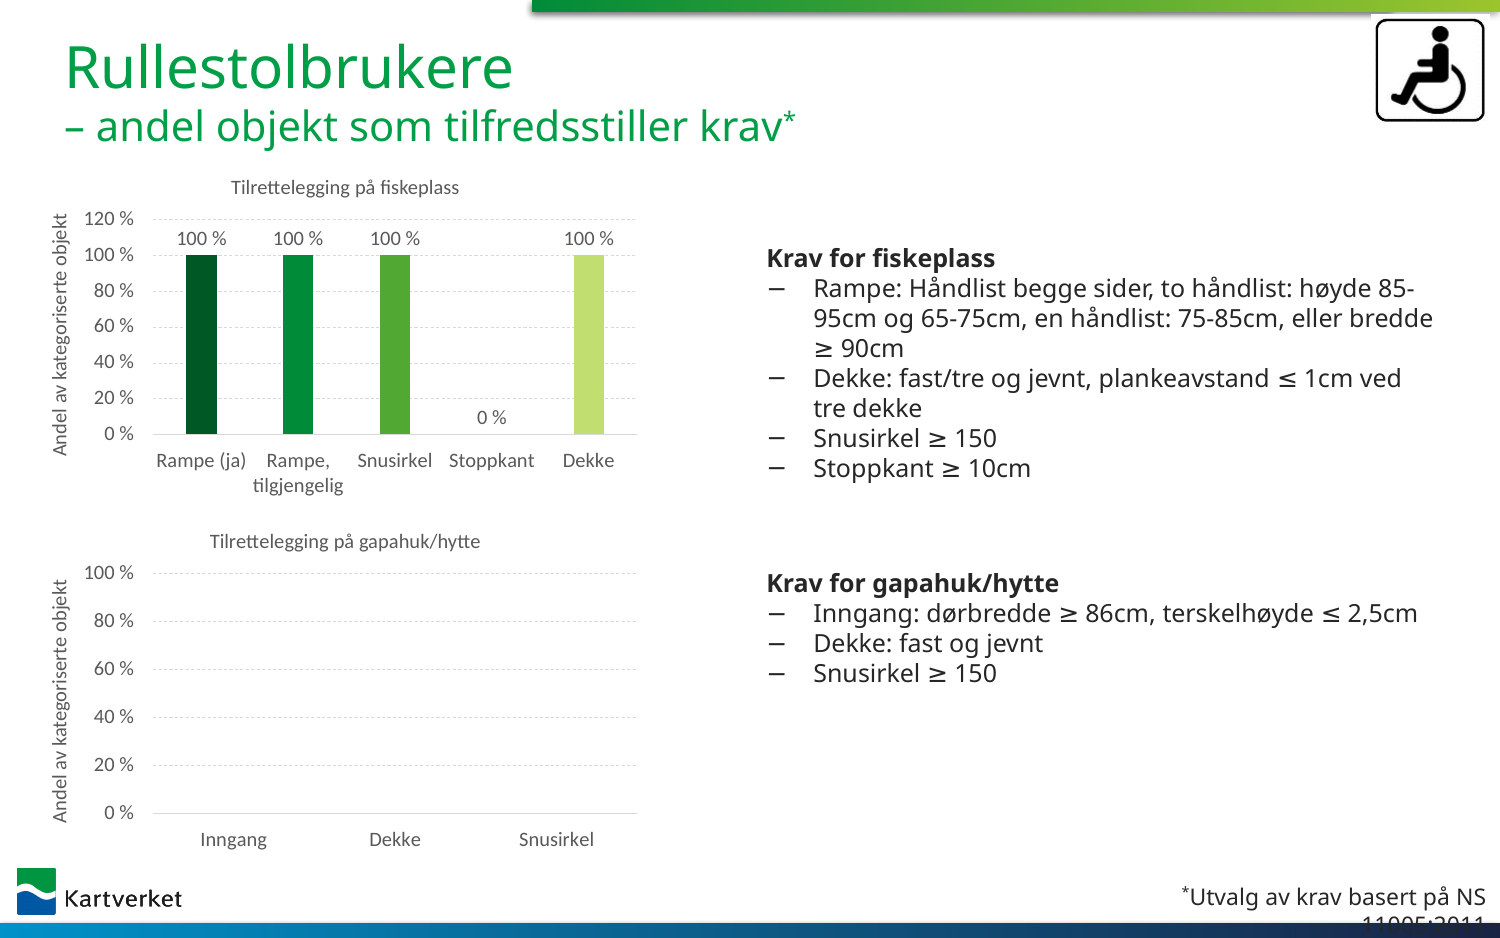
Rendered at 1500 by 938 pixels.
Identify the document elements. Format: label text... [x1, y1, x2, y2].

text_box Rullestolbrukere – andel objekt som tilfredsstiller krav* [49, 29, 1431, 158]
picture [1371, 13, 1491, 127]
text_box *Utvalg av krav basert på NS 11005:2011 [1068, 873, 1500, 938]
picture [41, 520, 650, 859]
picture [41, 166, 650, 505]
text_box Krav for fiskeplass Rampe: Håndlist begge sider, to håndlist: høyde 85-95cm og 65-75cm, en håndlist: 75-85cm, eller bredde ≥ 90cm Dekke: fast/tre og jevnt, plankeavstand ≤ 1cm ved tre dekke Snusirkel ≥ 150 Stoppkant ≥ 10cm [751, 235, 1452, 490]
text_box Krav for gapahuk/hytte Inngang: dørbredde ≥ 86cm, terskelhøyde ≤ 2,5cm Dekke: fast og jevnt Snusirkel ≥ 150 [751, 560, 1452, 695]
